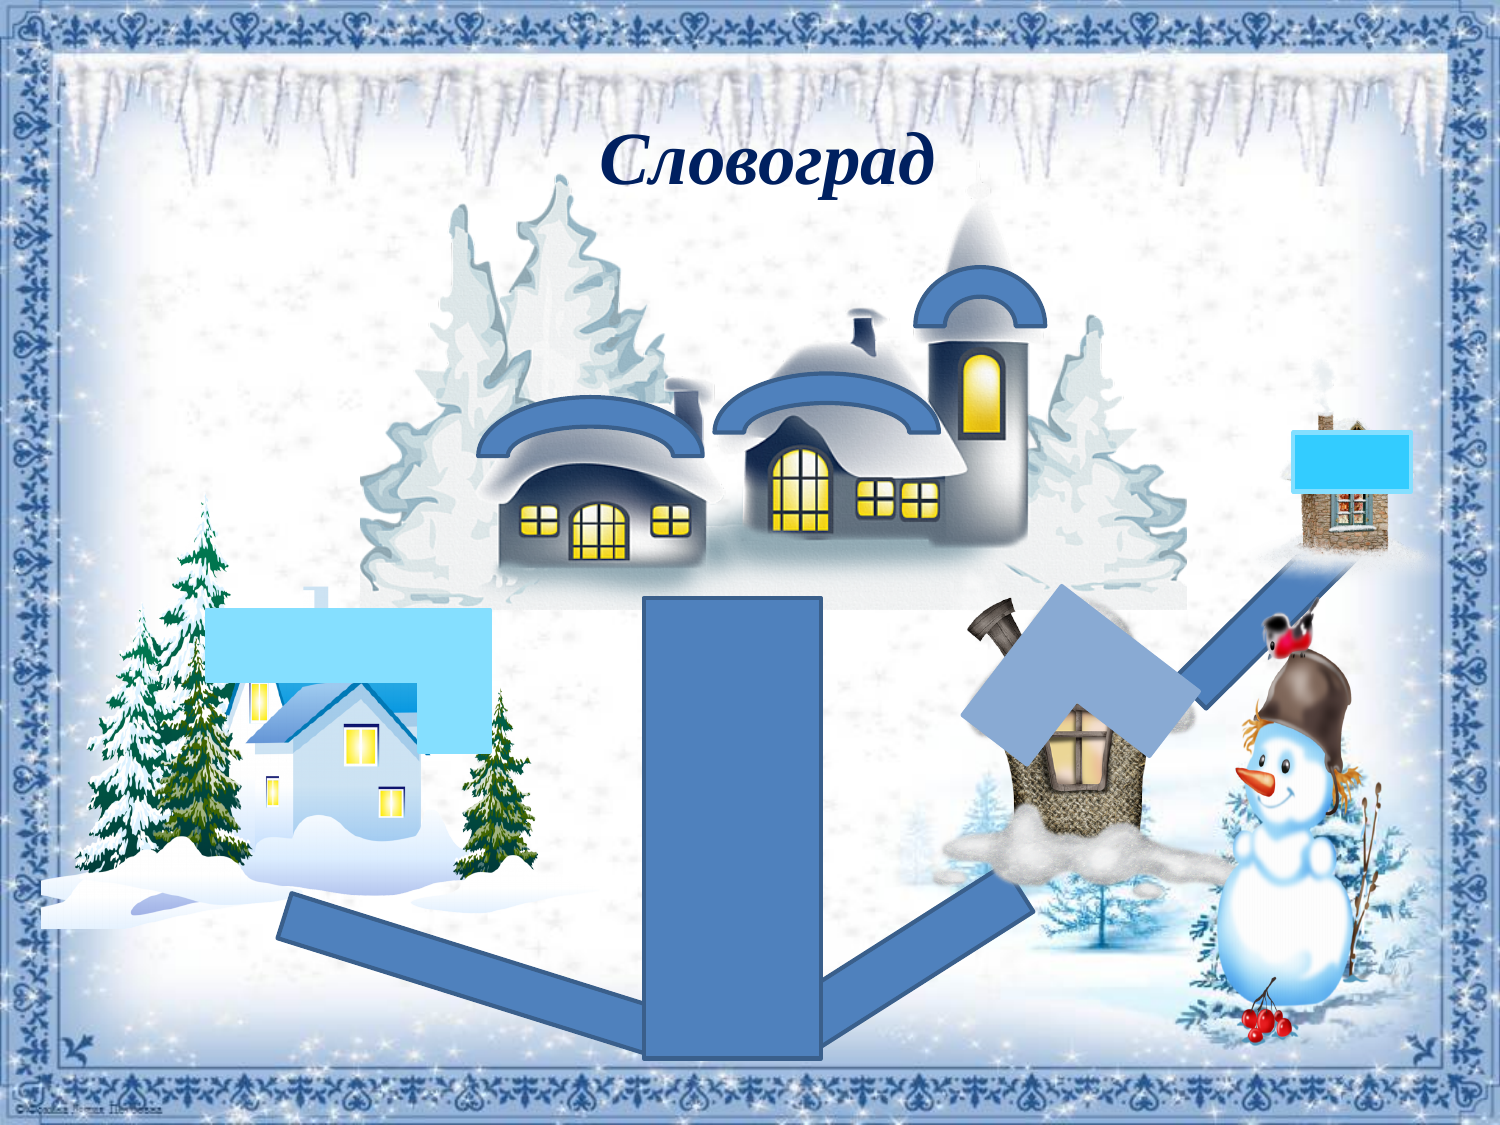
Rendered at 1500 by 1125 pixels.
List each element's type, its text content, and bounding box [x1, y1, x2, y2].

picture [0, 0, 1500, 1125]
text_box [823, 913, 1033, 1048]
text_box [642, 619, 823, 1061]
text_box Словоград [525, 101, 1010, 159]
text_box [275, 937, 642, 1055]
